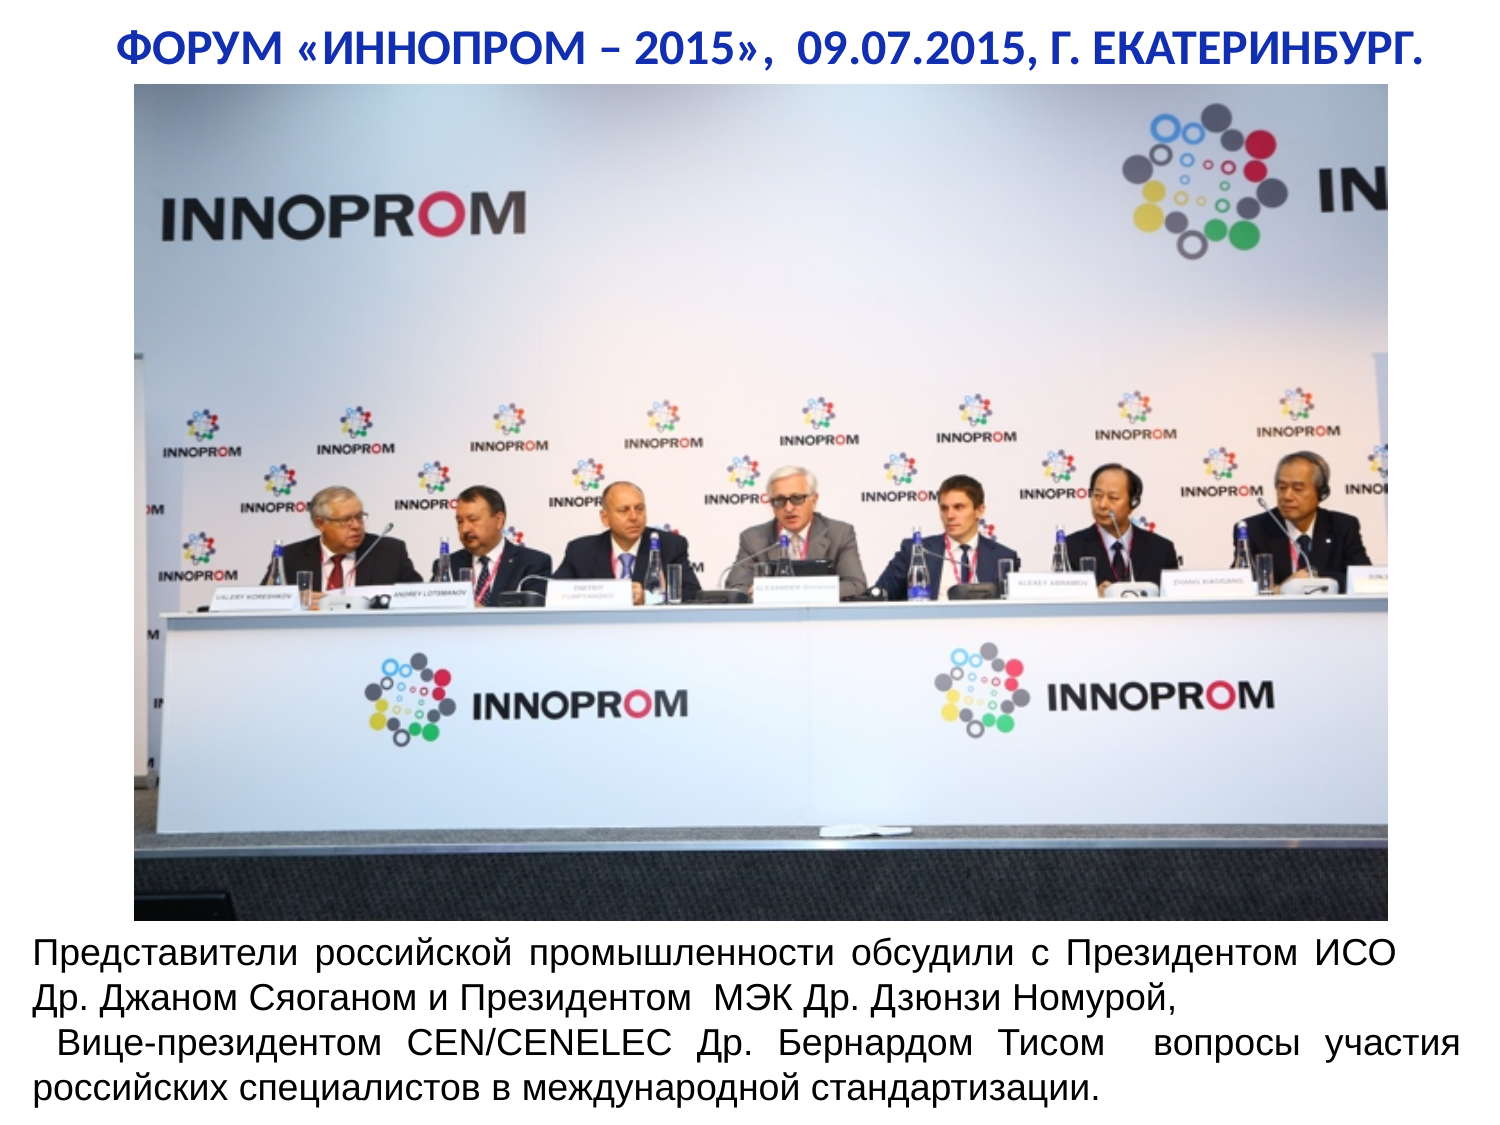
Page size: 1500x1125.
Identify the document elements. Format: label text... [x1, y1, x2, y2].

text_box Представители российской промышленности обсудили с Президентом ИСО Др. Джаном Сяоганом и Президентом МЭК Др. Дзюнзи Номурой, Вице-президентом CEN/CENELEC Др. Бернардом Тисом вопросы участия российских специалистов в международной стандартизации. [17, 920, 1477, 1116]
picture [134, 84, 1389, 921]
text_box Форум «ИННОПРОМ – 2015», 09.07.2015, г. Екатеринбург. [94, 7, 1447, 82]
